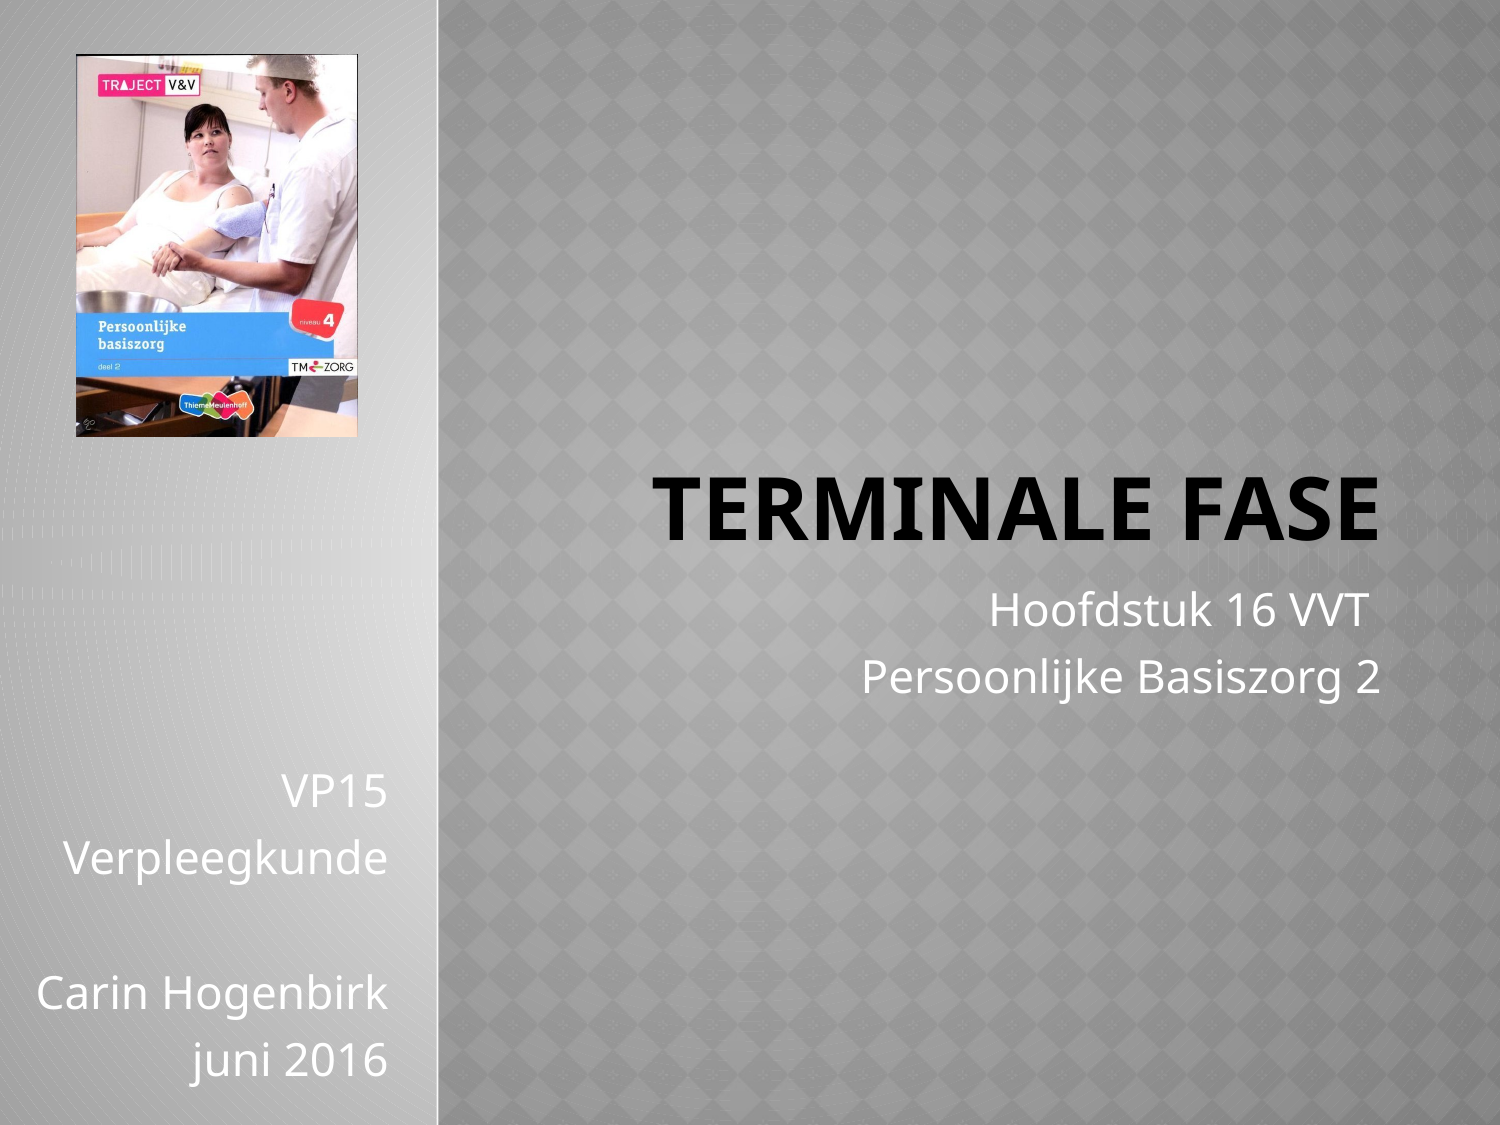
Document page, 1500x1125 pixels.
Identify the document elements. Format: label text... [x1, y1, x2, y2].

subtitle Hoofdstuk 16 VVT Persoonlijke Basiszorg 2 [550, 580, 1390, 762]
title Terminale fase [552, 87, 1390, 558]
text_box VP15 Verpleegkunde Carin Hogenbirk juni 2016 [0, 761, 397, 1125]
picture [76, 54, 359, 438]
